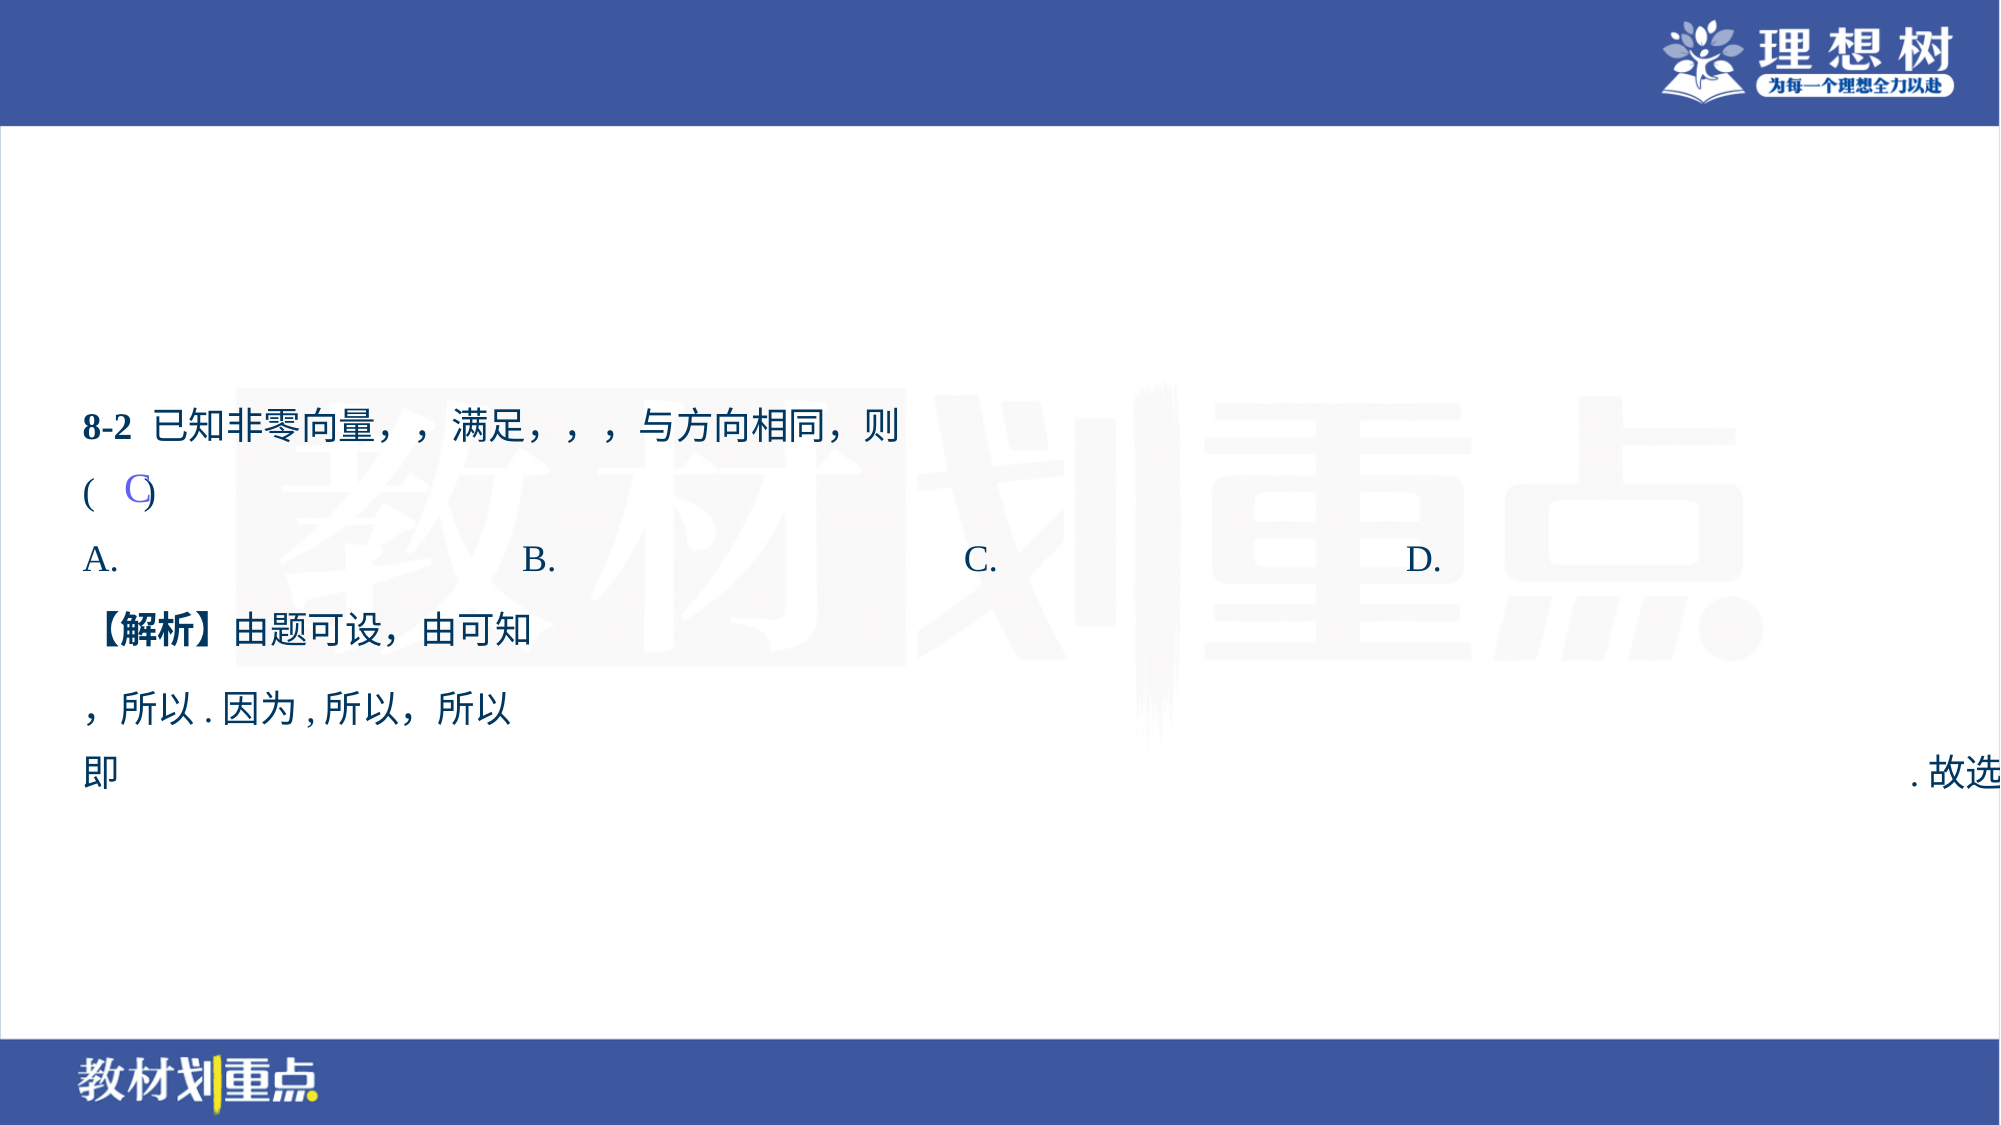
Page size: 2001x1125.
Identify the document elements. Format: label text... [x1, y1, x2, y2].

text_box C [109, 459, 168, 509]
picture [0, 0, 2000, 1125]
picture [1993, 770, 2000, 780]
